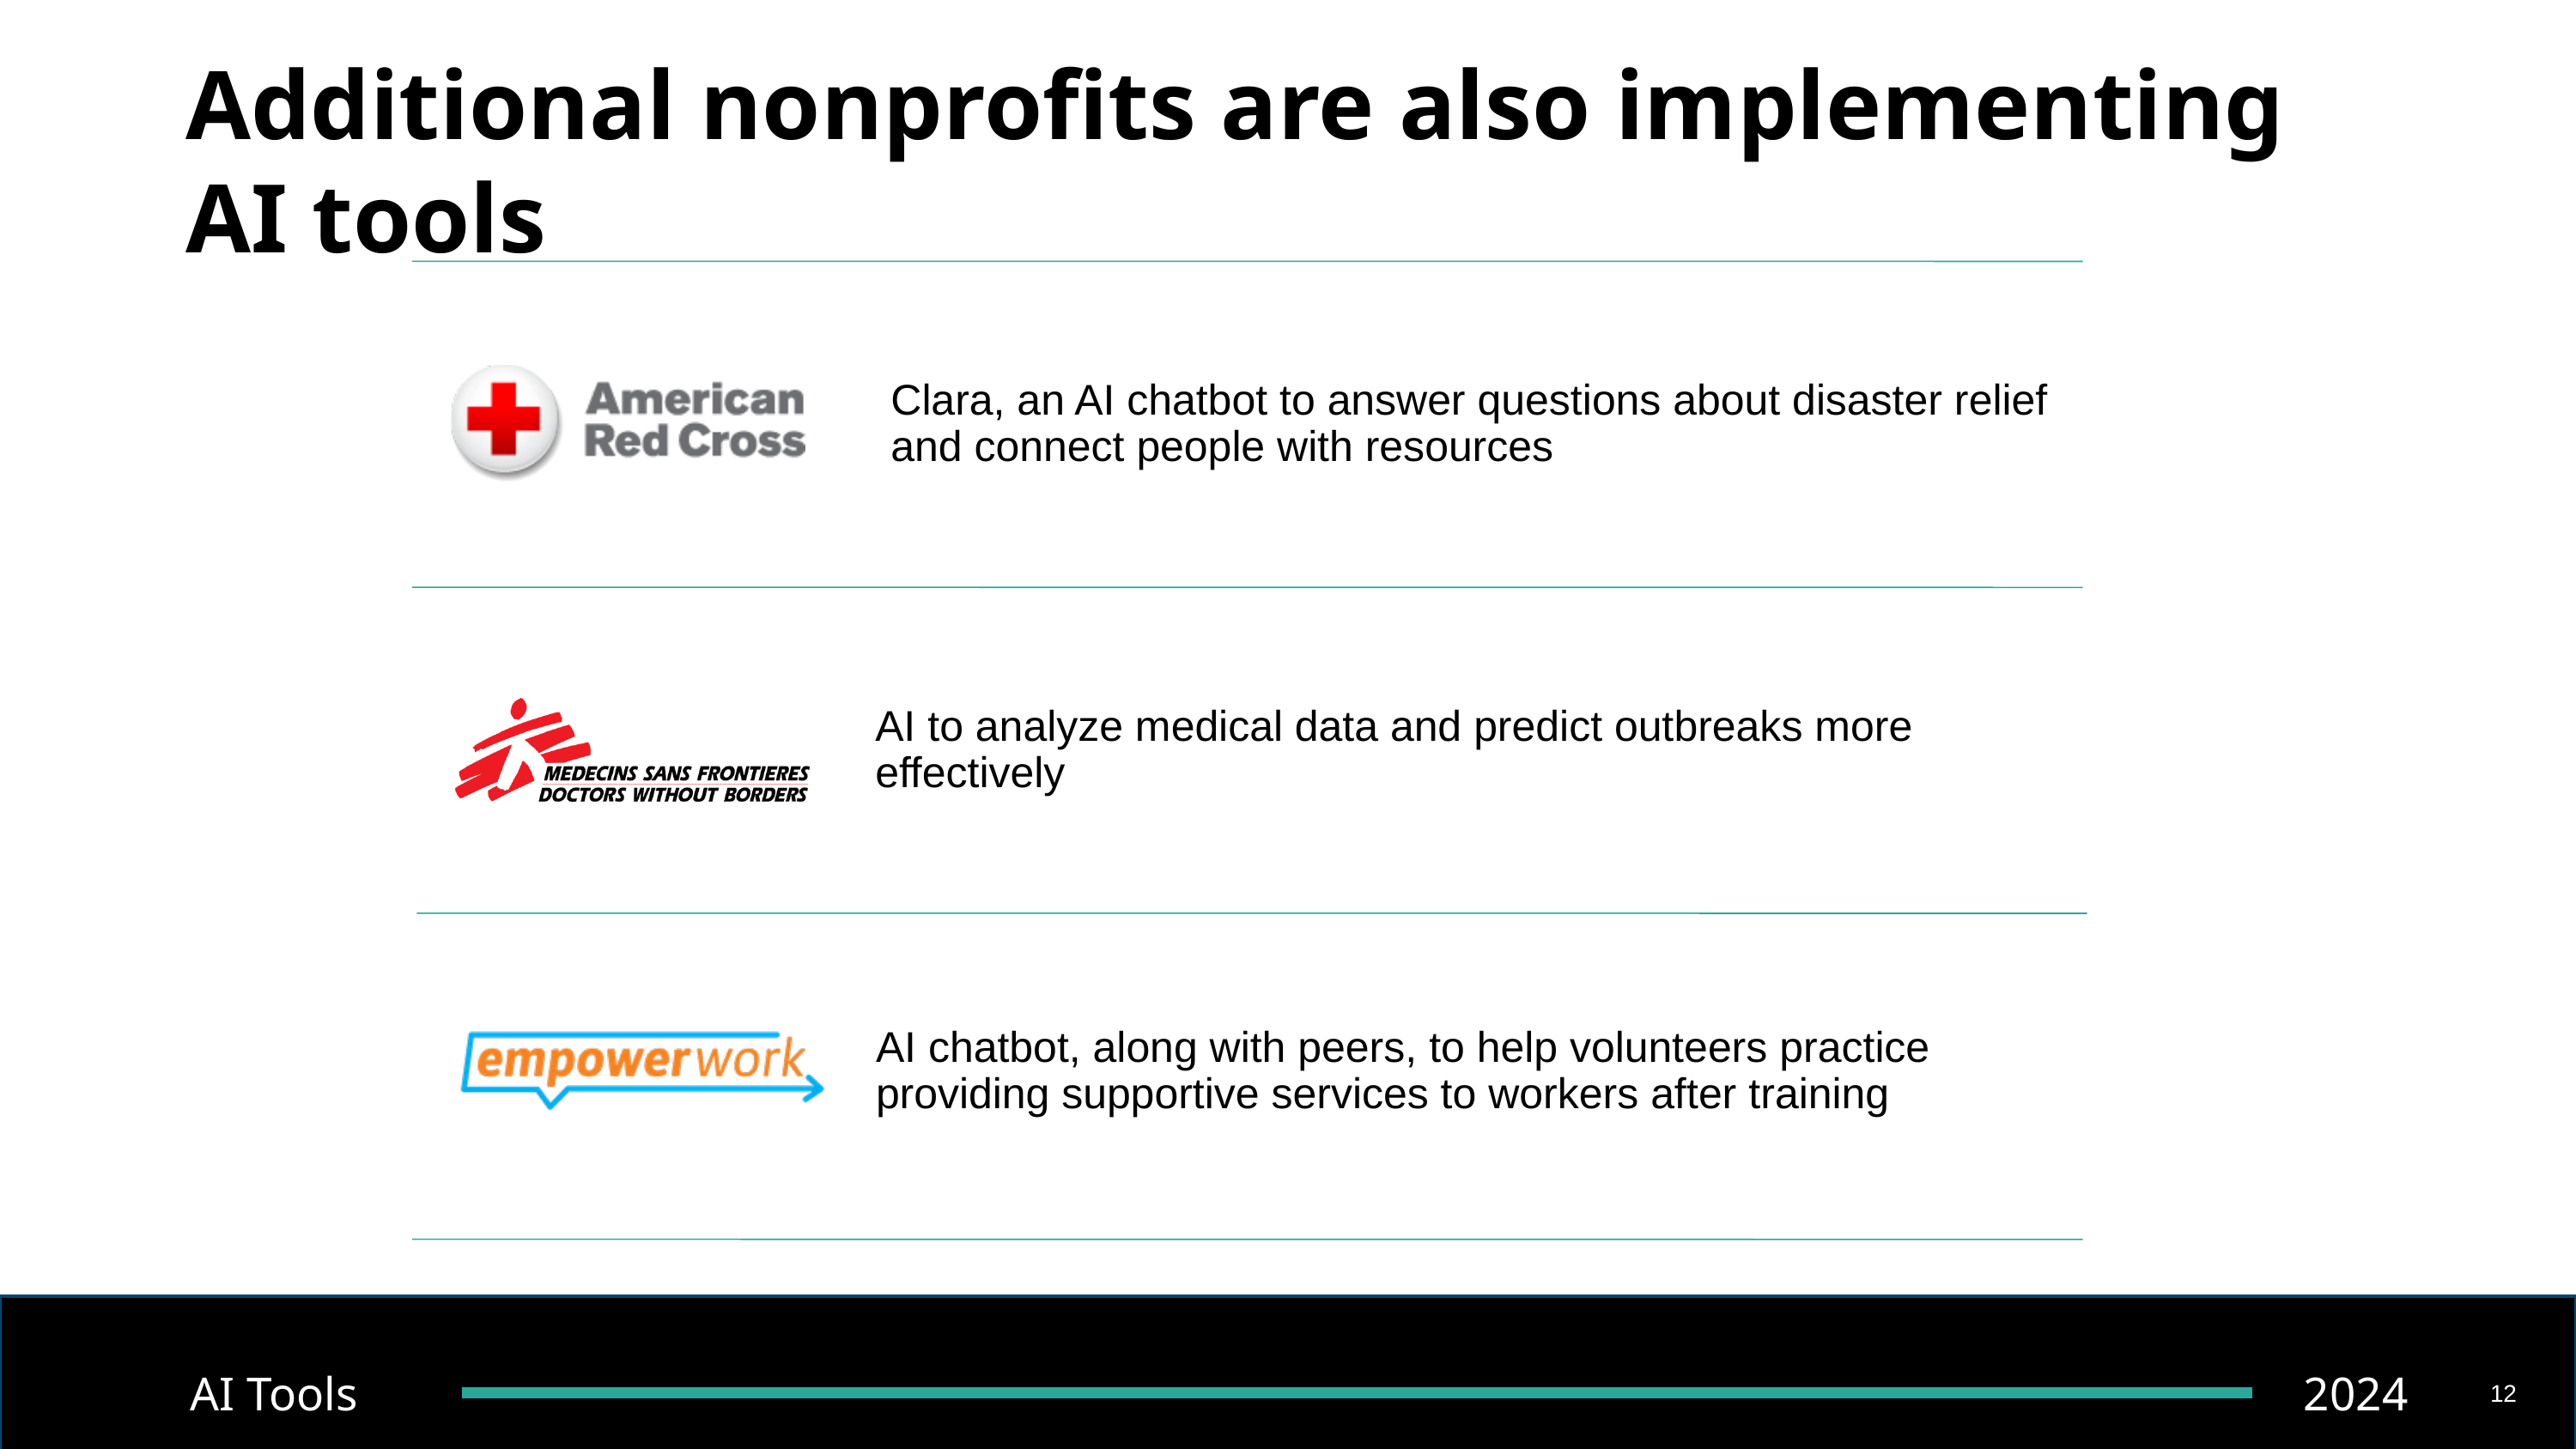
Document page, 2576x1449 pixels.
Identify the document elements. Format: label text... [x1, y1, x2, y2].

text_box [451, 1012, 843, 1131]
title Additional nonprofits are also implementing AI tools [178, 37, 2398, 279]
text_box [451, 365, 805, 483]
text_box AI to analyze medical data and predict outbreaks more effectively [875, 703, 2050, 797]
text_box Clara, an AI chatbot to answer questions about disaster relief and connect people with resources [890, 377, 2099, 470]
text_box AI chatbot, along with peers, to help volunteers practice providing supportive services to workers after training [876, 1024, 2064, 1118]
text_box [455, 698, 810, 803]
